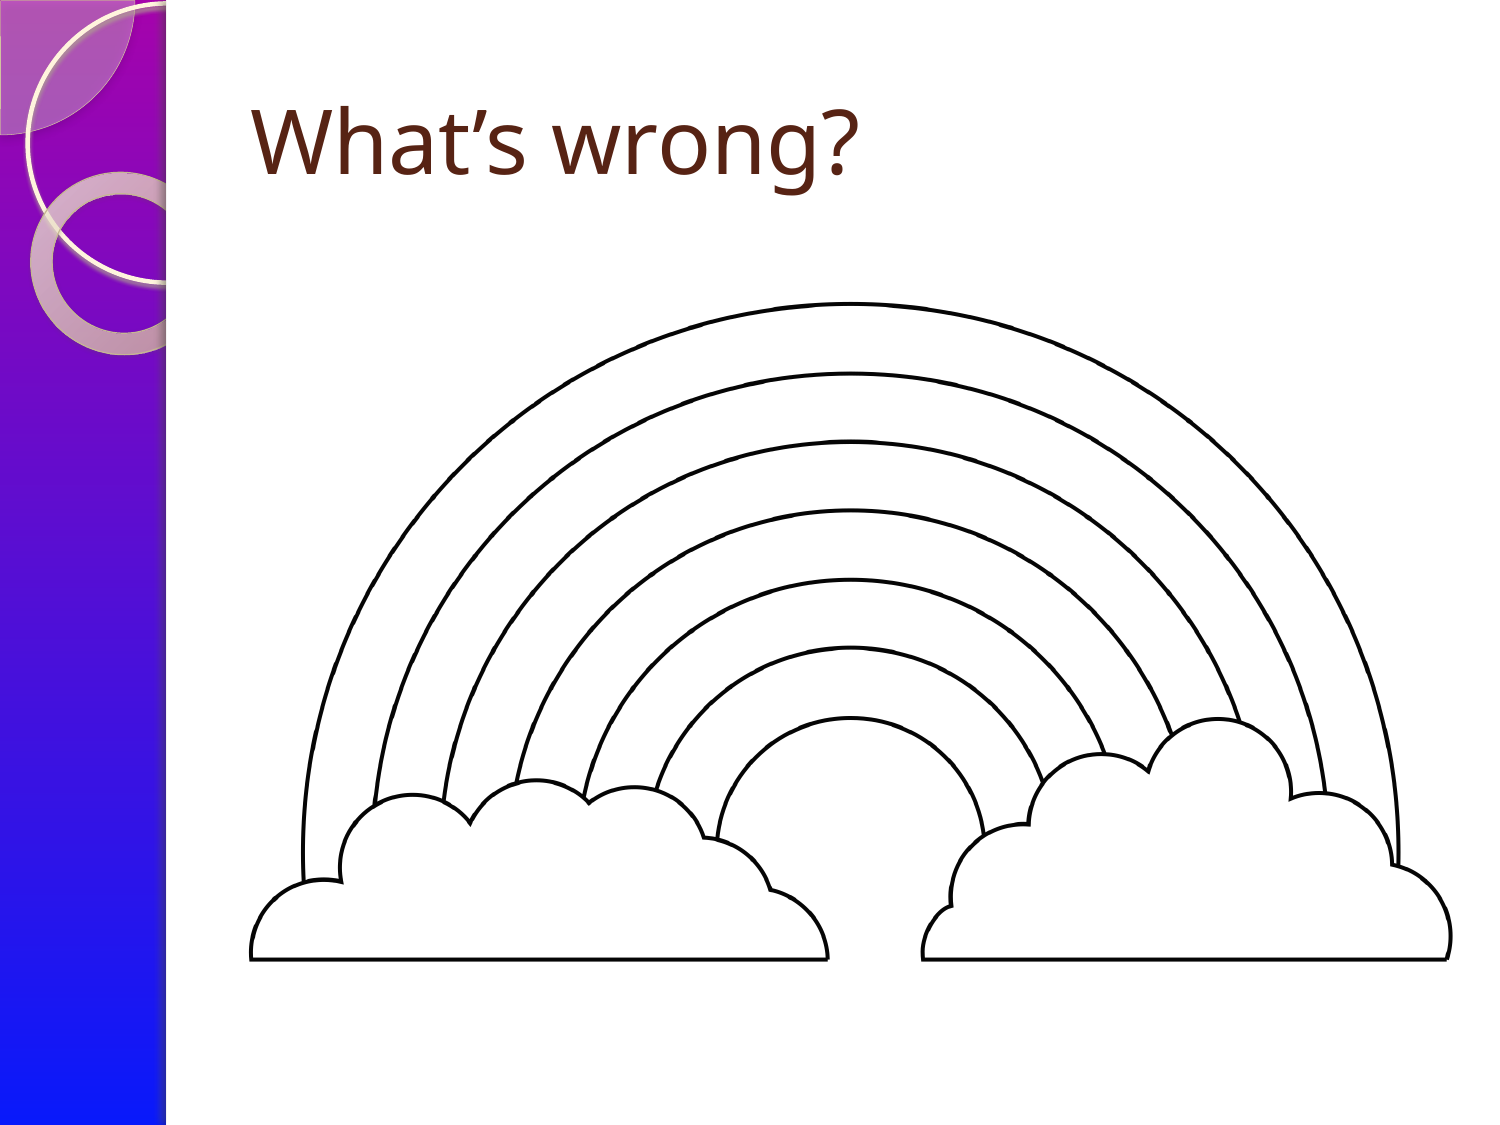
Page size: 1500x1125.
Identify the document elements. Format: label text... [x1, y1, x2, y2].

title What’s wrong? [235, 45, 1466, 233]
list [235, 287, 1466, 975]
